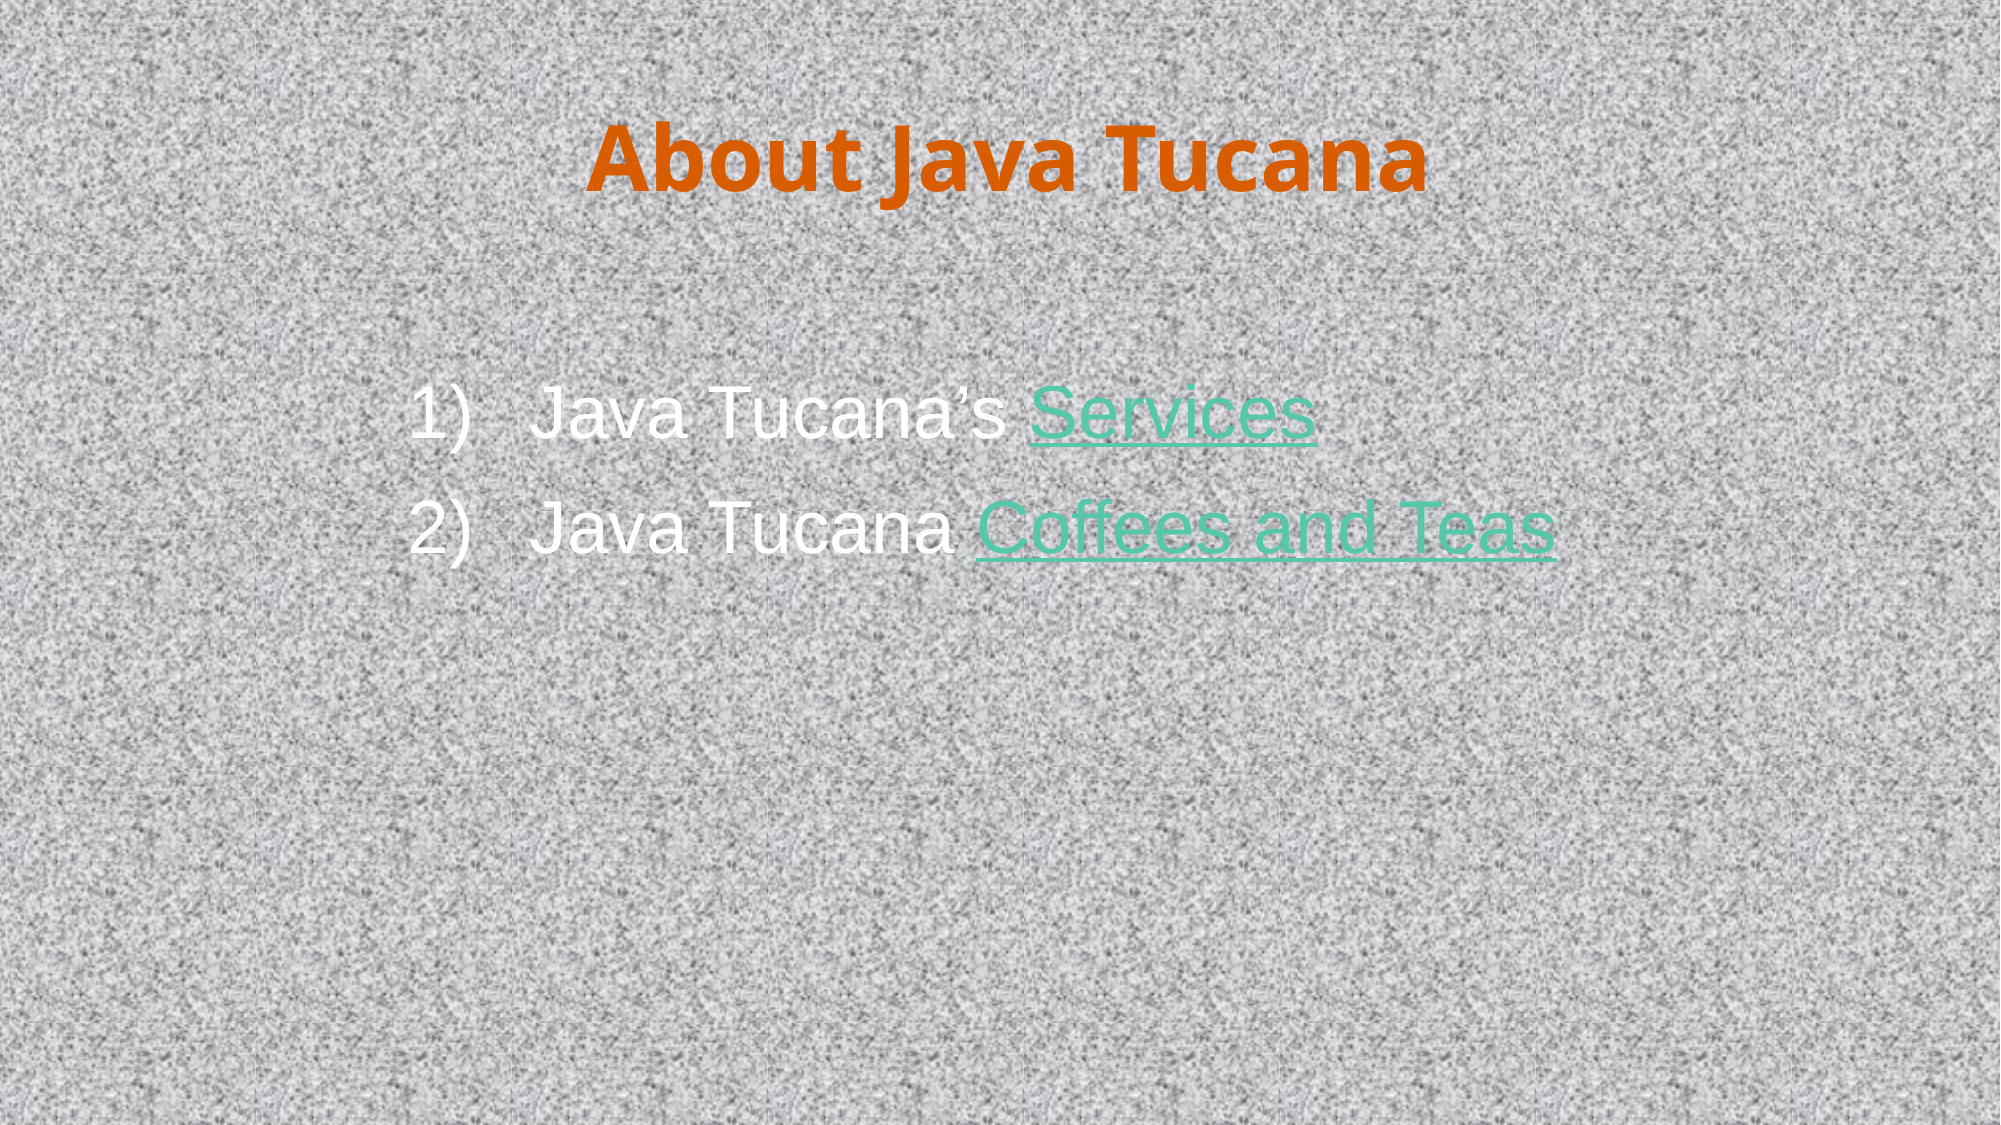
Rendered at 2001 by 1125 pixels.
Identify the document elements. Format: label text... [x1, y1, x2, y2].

footer Copyright 2016 Java Tucana [662, 1042, 1338, 1103]
text_box Java Tucana’s Services Java Tucana Coffees and Teas [393, 356, 1625, 577]
title About Java Tucana [184, 42, 1835, 281]
slide_number 2 [1412, 1042, 1863, 1103]
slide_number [137, 1042, 588, 1103]
